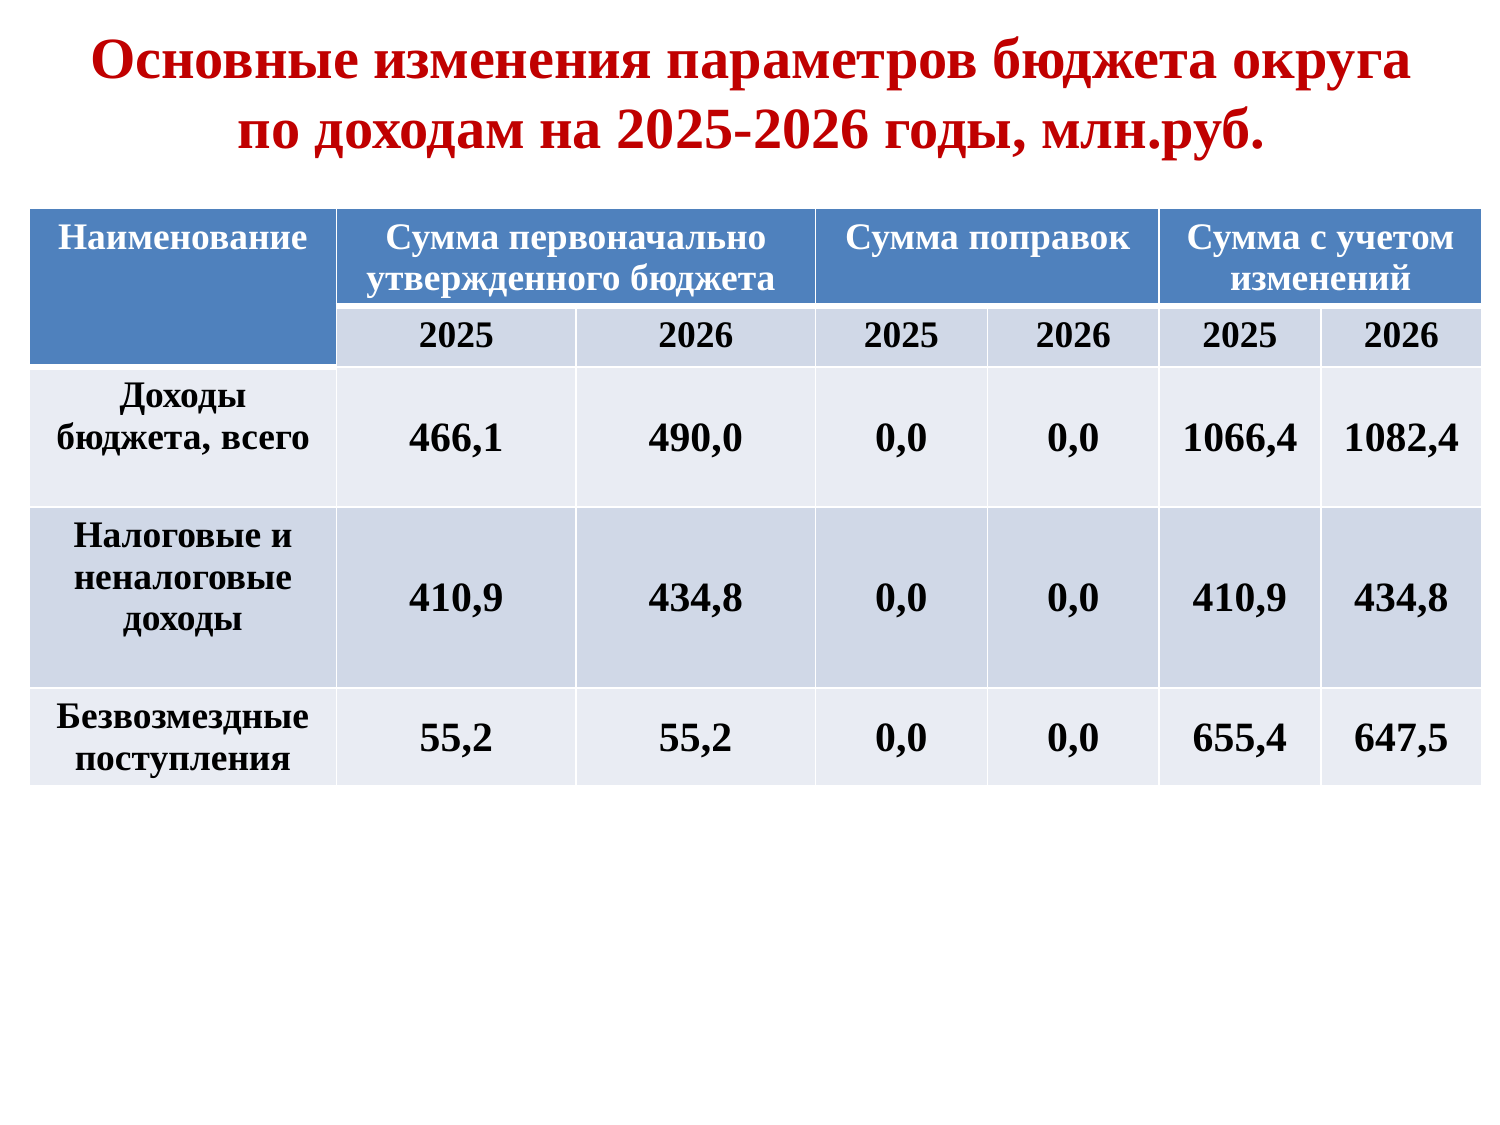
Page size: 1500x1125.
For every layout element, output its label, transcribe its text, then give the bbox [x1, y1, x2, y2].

table_header Сумма первоначально утвержденного бюджета [337, 209, 815, 303]
table_cell 466,1 [337, 368, 575, 506]
table_cell 1082,4 [1322, 368, 1481, 506]
table_cell Безвозмездные поступления [30, 689, 336, 785]
table_header Наименование [30, 209, 336, 364]
table_cell 434,8 [577, 508, 815, 687]
table_cell 2025 [816, 309, 987, 366]
table_cell 490,0 [577, 368, 815, 506]
table_cell Доходы бюджета, всего [30, 370, 336, 506]
table_header Сумма с учетом изменений [1160, 209, 1481, 303]
table_cell 0,0 [816, 689, 987, 785]
table_cell 0,0 [988, 508, 1158, 687]
table_cell 2026 [1322, 309, 1481, 366]
table_cell 0,0 [988, 689, 1158, 785]
table_cell 1066,4 [1160, 368, 1320, 506]
table_cell 55,2 [577, 689, 815, 785]
table_cell 0,0 [988, 368, 1158, 506]
table_cell 2025 [337, 309, 575, 366]
table_cell 410,9 [337, 508, 575, 687]
title Основные изменения параметров бюджета округа по доходам на 2025-2026 годы, млн.руб. [37, 24, 1466, 155]
table_cell Налоговые и неналоговые доходы [30, 508, 336, 687]
table_cell 2025 [1160, 309, 1320, 366]
table_cell 0,0 [816, 368, 987, 506]
table_cell 410,9 [1160, 508, 1320, 687]
table_cell 55,2 [337, 689, 575, 785]
table_cell 647,5 [1322, 689, 1481, 785]
table_cell 434,8 [1322, 508, 1481, 687]
table_cell 655,4 [1160, 689, 1320, 785]
table_cell 2026 [988, 309, 1158, 366]
table_cell 2026 [577, 309, 815, 366]
table_header Сумма поправок [816, 209, 1158, 303]
table_cell 0,0 [816, 508, 987, 687]
